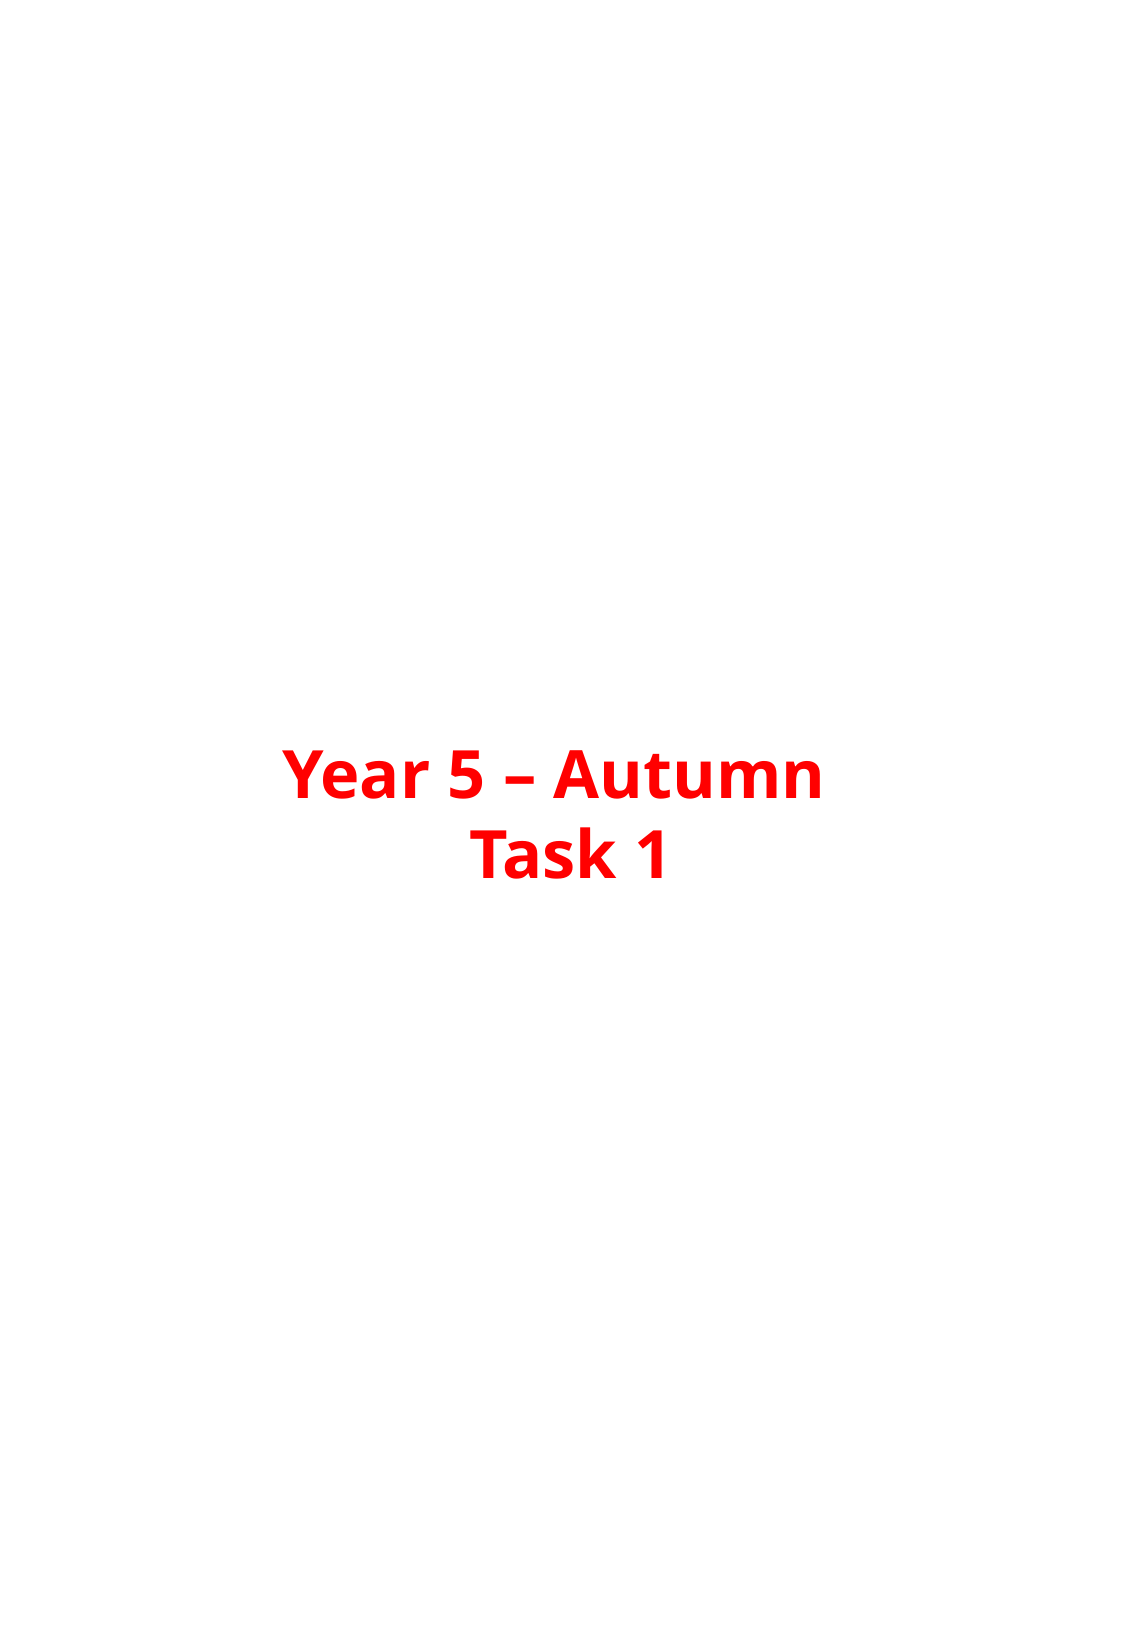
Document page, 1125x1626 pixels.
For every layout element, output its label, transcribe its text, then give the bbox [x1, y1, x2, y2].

text_box Year 5 – Autumn Task 1 [178, 724, 947, 899]
